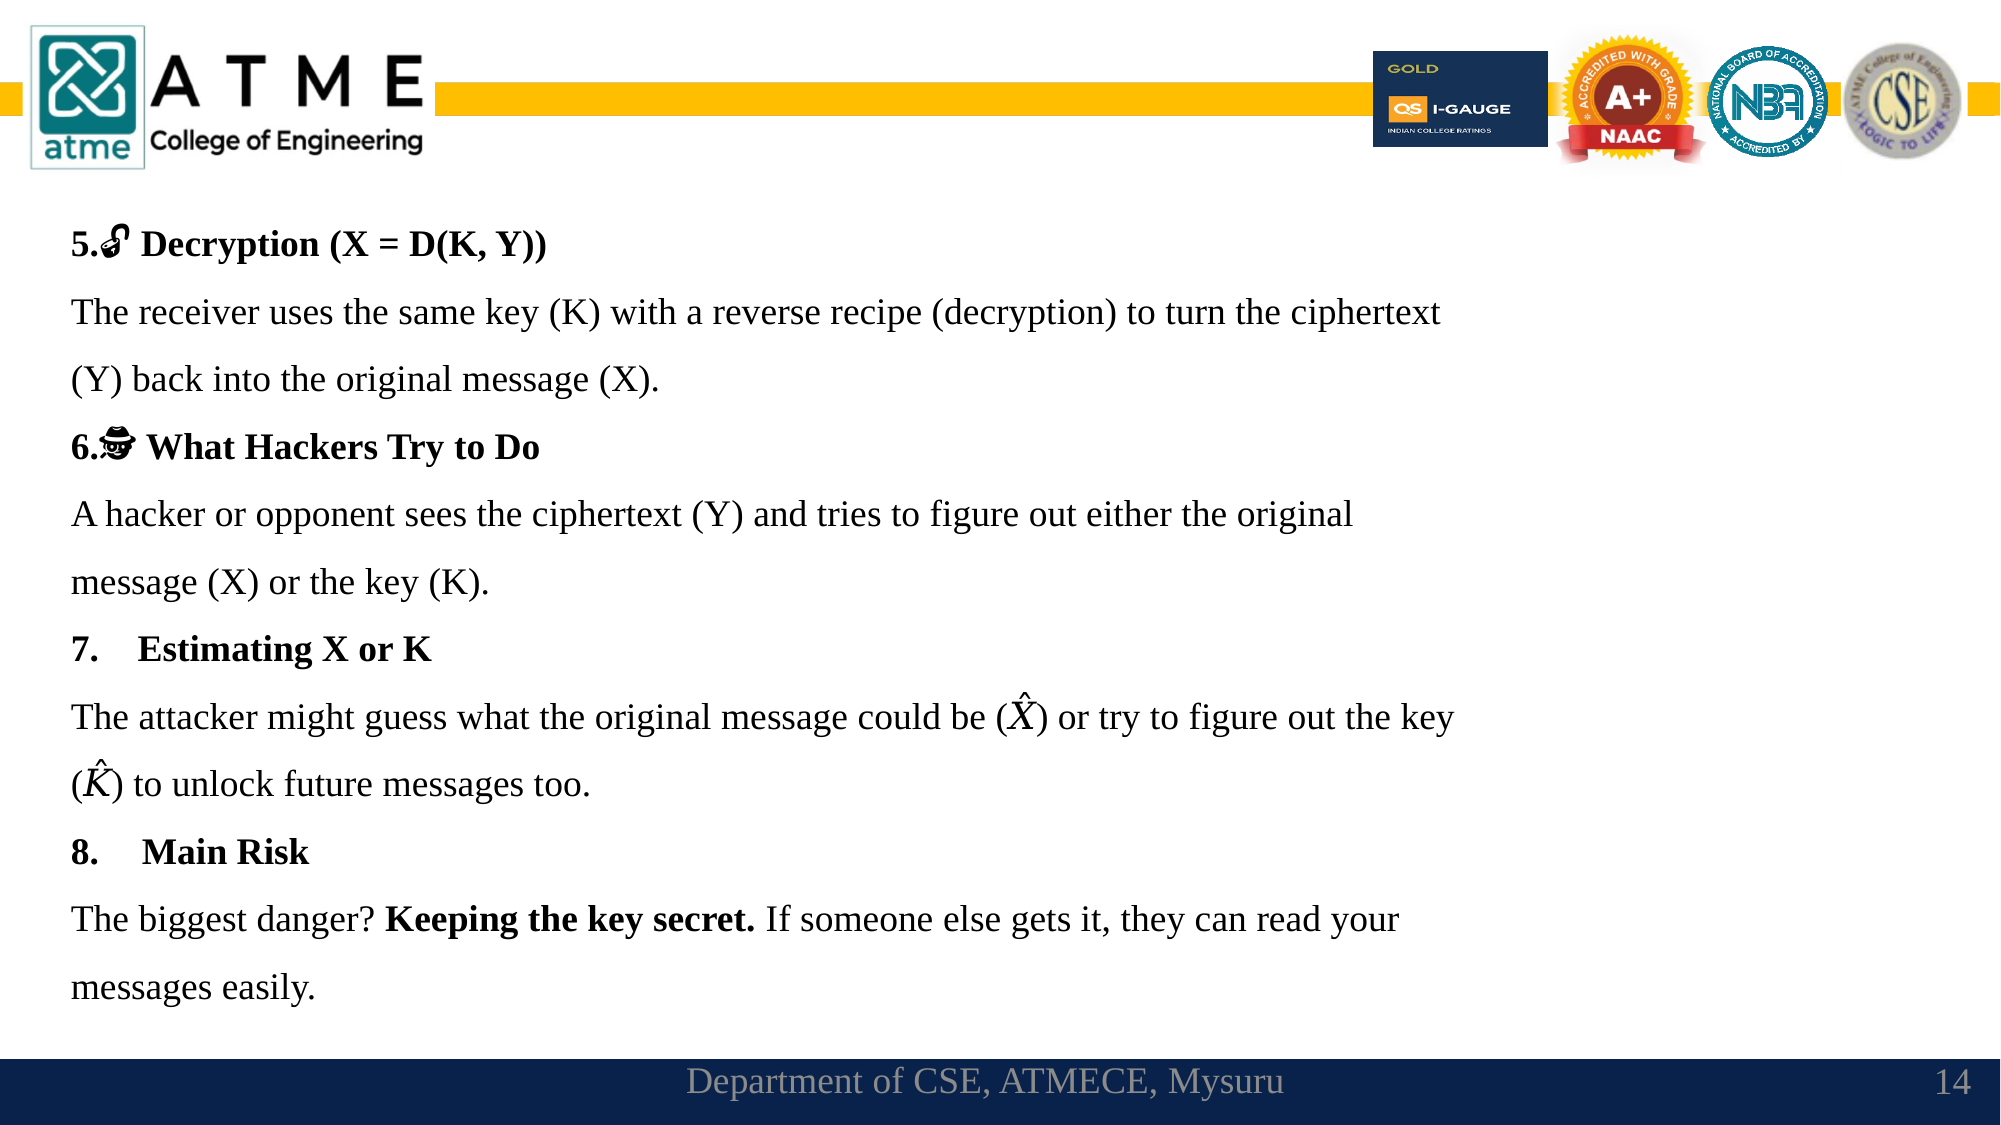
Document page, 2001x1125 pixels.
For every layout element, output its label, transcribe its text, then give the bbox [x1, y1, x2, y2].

text_box 🔓 Decryption (X = D(K, Y)) The receiver uses the same key (K) with a reverse recipe (decryption) to turn the ciphertext (Y) back into the original message (X). 🕵️ What Hackers Try to Do A hacker or opponent sees the ciphertext (Y) and tries to figure out either the original message (X) or the key (K). 🤖 Estimating X or K The attacker might guess what the original message could be (𝑋̂) or try to figure out the key (𝐾̂) to unlock future messages too. ⚠️ Main Risk The biggest danger? Keeping the key secret. If someone else gets it, they can read your messages easily. [55, 144, 1507, 1082]
picture [1373, 20, 1828, 180]
picture [1840, 26, 1968, 176]
footer Department of CSE, ATMECE, Mysuru [501, 1056, 1470, 1102]
picture [22, 15, 435, 178]
picture [0, 1059, 2001, 1125]
slide_number 14 [1511, 1057, 1972, 1103]
